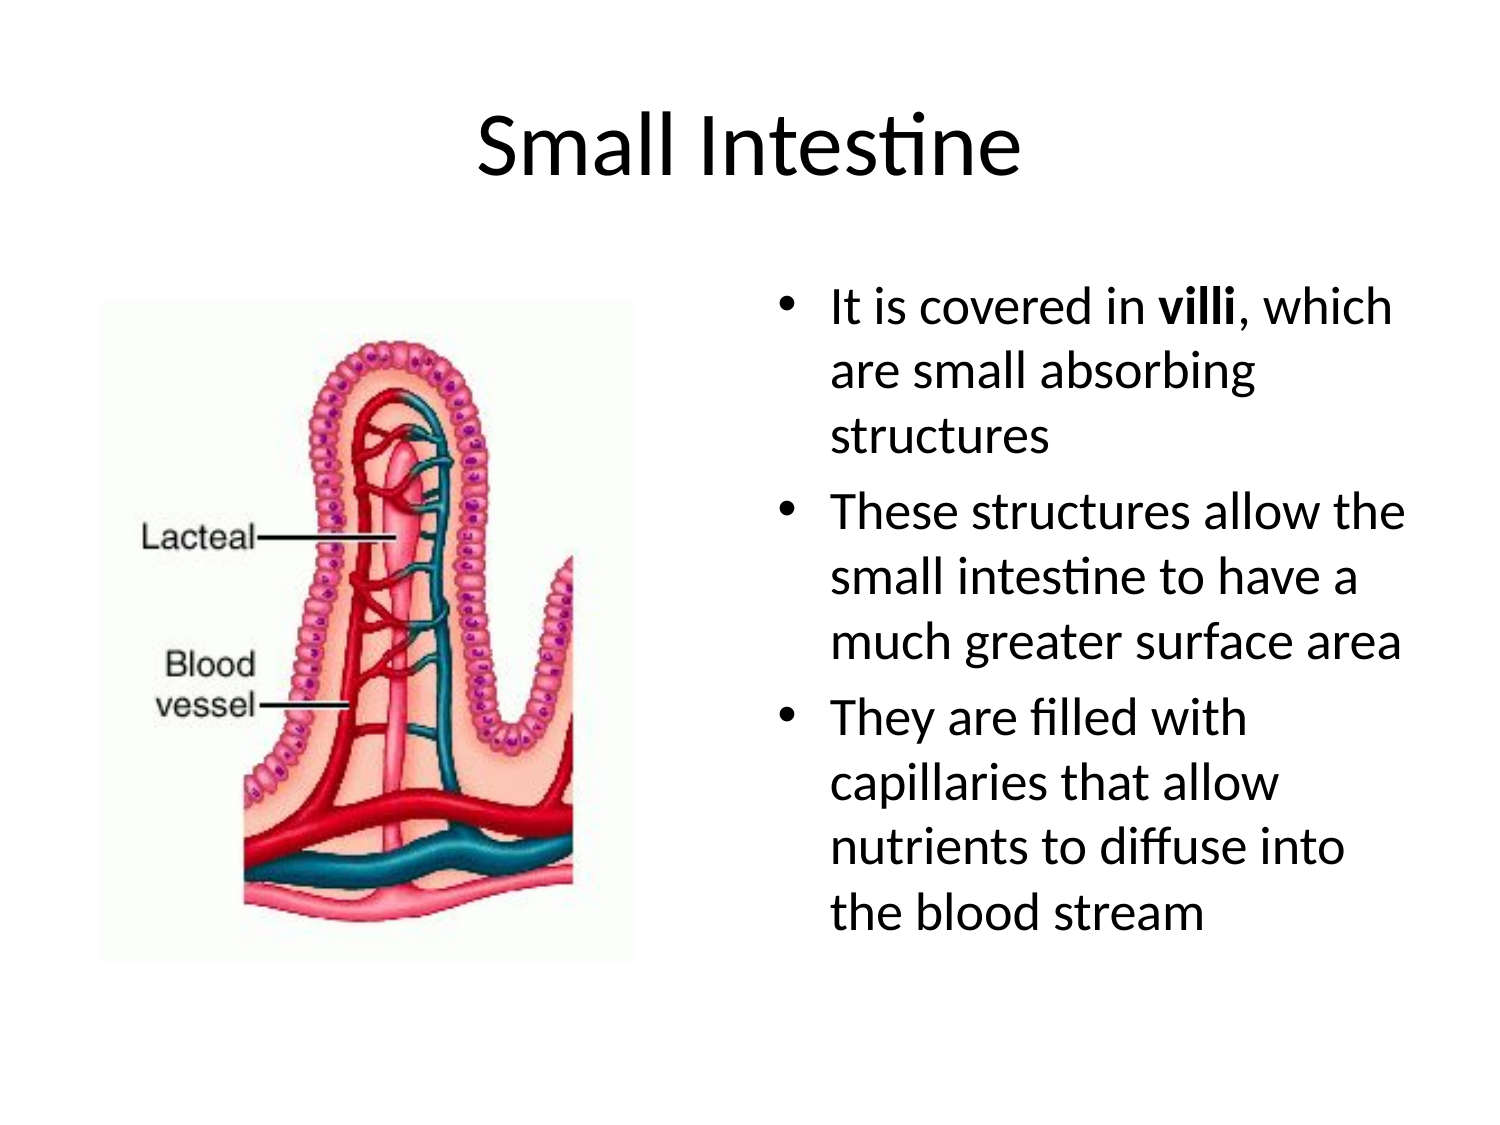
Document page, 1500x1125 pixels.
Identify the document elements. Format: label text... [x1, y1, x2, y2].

picture [99, 299, 634, 963]
title Small Intestine [75, 45, 1425, 233]
list It is covered in villi, which are small absorbing structures These structures allow the small intestine to have a much greater surface area They are filled with capillaries that allow nutrients to diffuse into the blood stream [762, 262, 1425, 1005]
